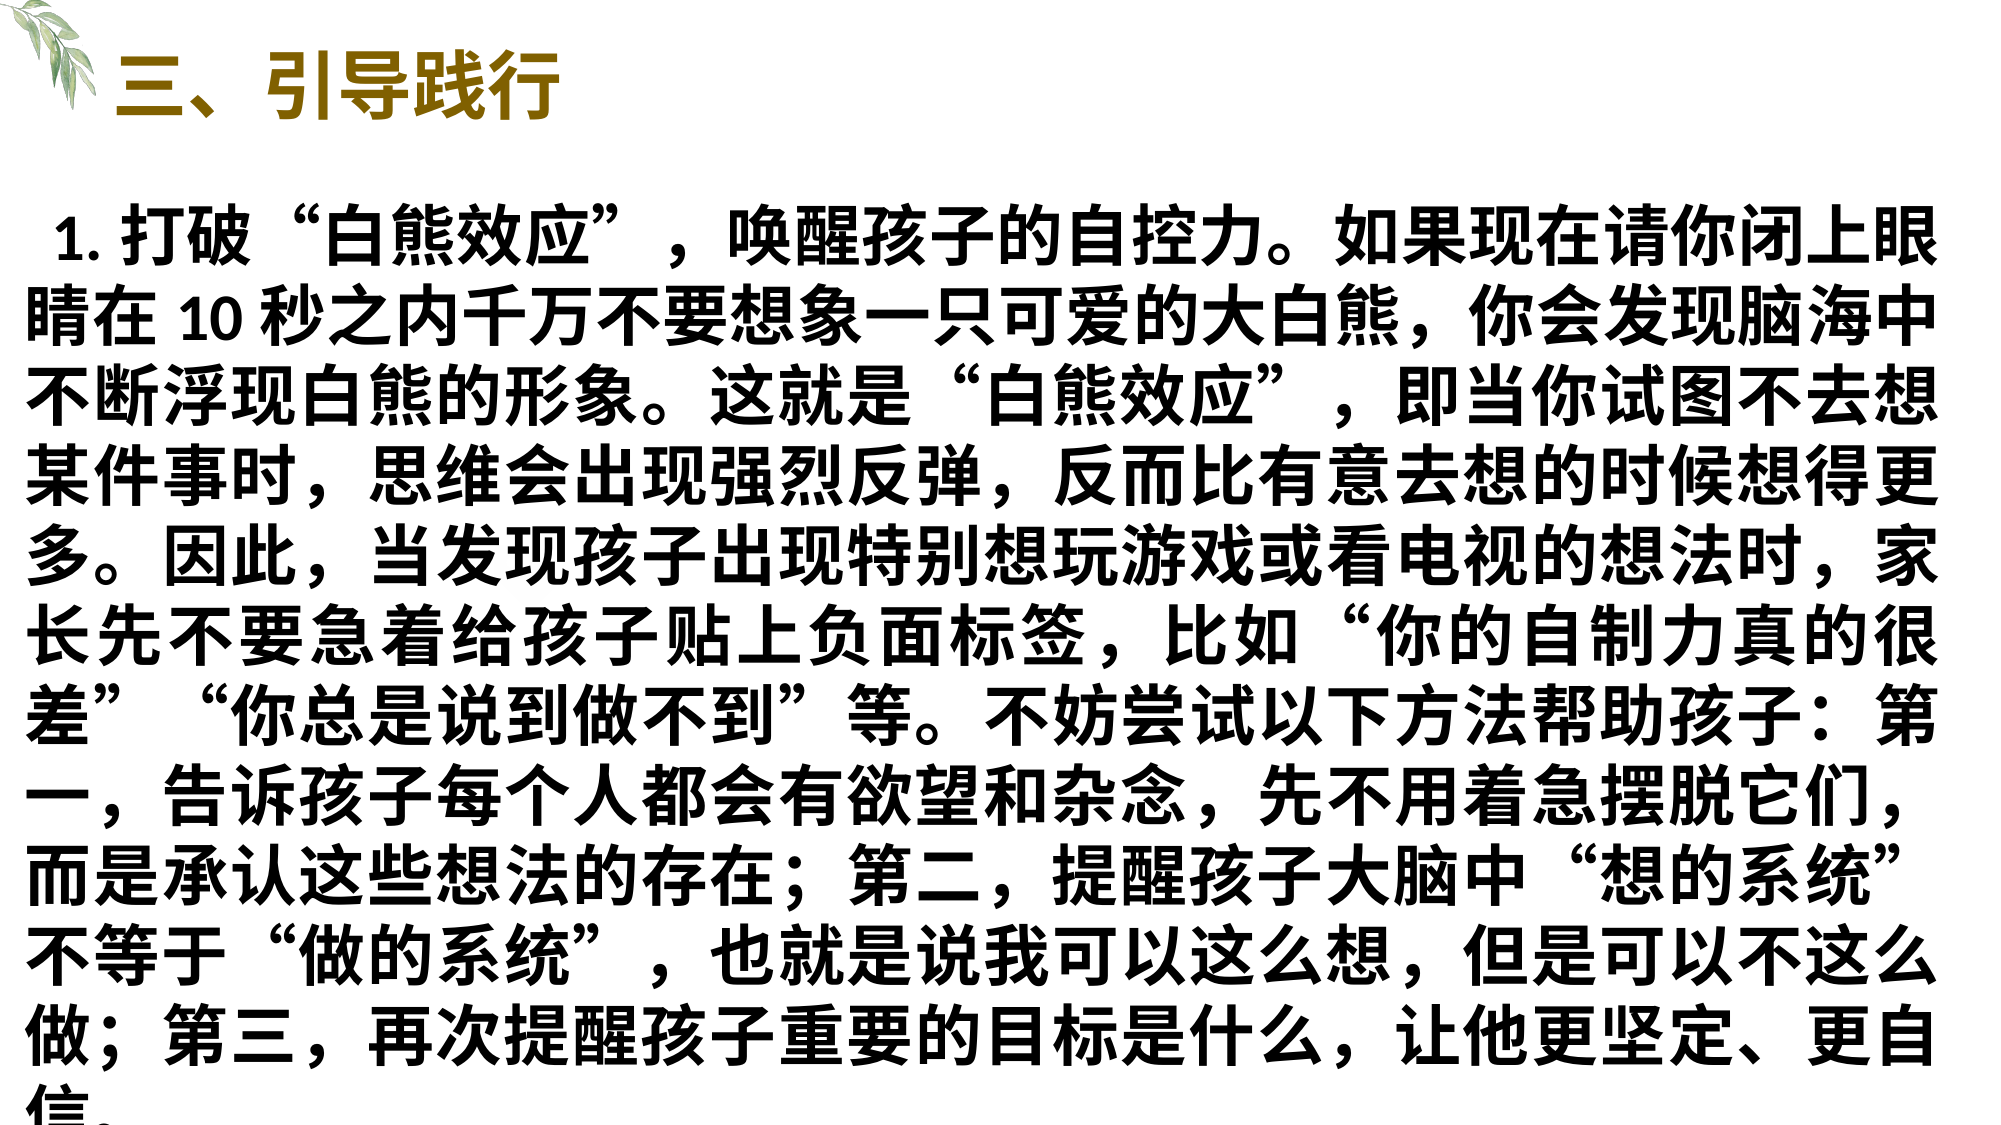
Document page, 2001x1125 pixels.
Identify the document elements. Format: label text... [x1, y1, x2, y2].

picture [0, 0, 96, 110]
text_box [493, 544, 560, 611]
text_box 三、引导践行 1.打破“白熊效应”，唤醒孩子的自控力。如果现在请你闭上眼睛在10秒之内千万不要想象一只可爱的大白熊，你会发现脑海中不断浮现白熊的形象。这就是“白熊效应”，即当你试图不去想某件事时，思维会出现强烈反弹，反而比有意去想的时候想得更多。因此，当发现孩子出现特别想玩游戏或看电视的想法时，家长先不要急着给孩子贴上负面标签，比如“你的自制力真的很差”“你总是说到做不到”等。不妨尝试以下方法帮助孩子：第一，告诉孩子每个人都会有欲望和杂念，先不用着急摆脱它们，而是承认这些想法的存在；第二，提醒孩子大脑中“想的系统”不等于“做的系统”，也就是说我可以这么想，但是可以不这么做；第三，再次提醒孩子重要的目标是什么，让他更坚定、更自信。 [10, 31, 1956, 1125]
